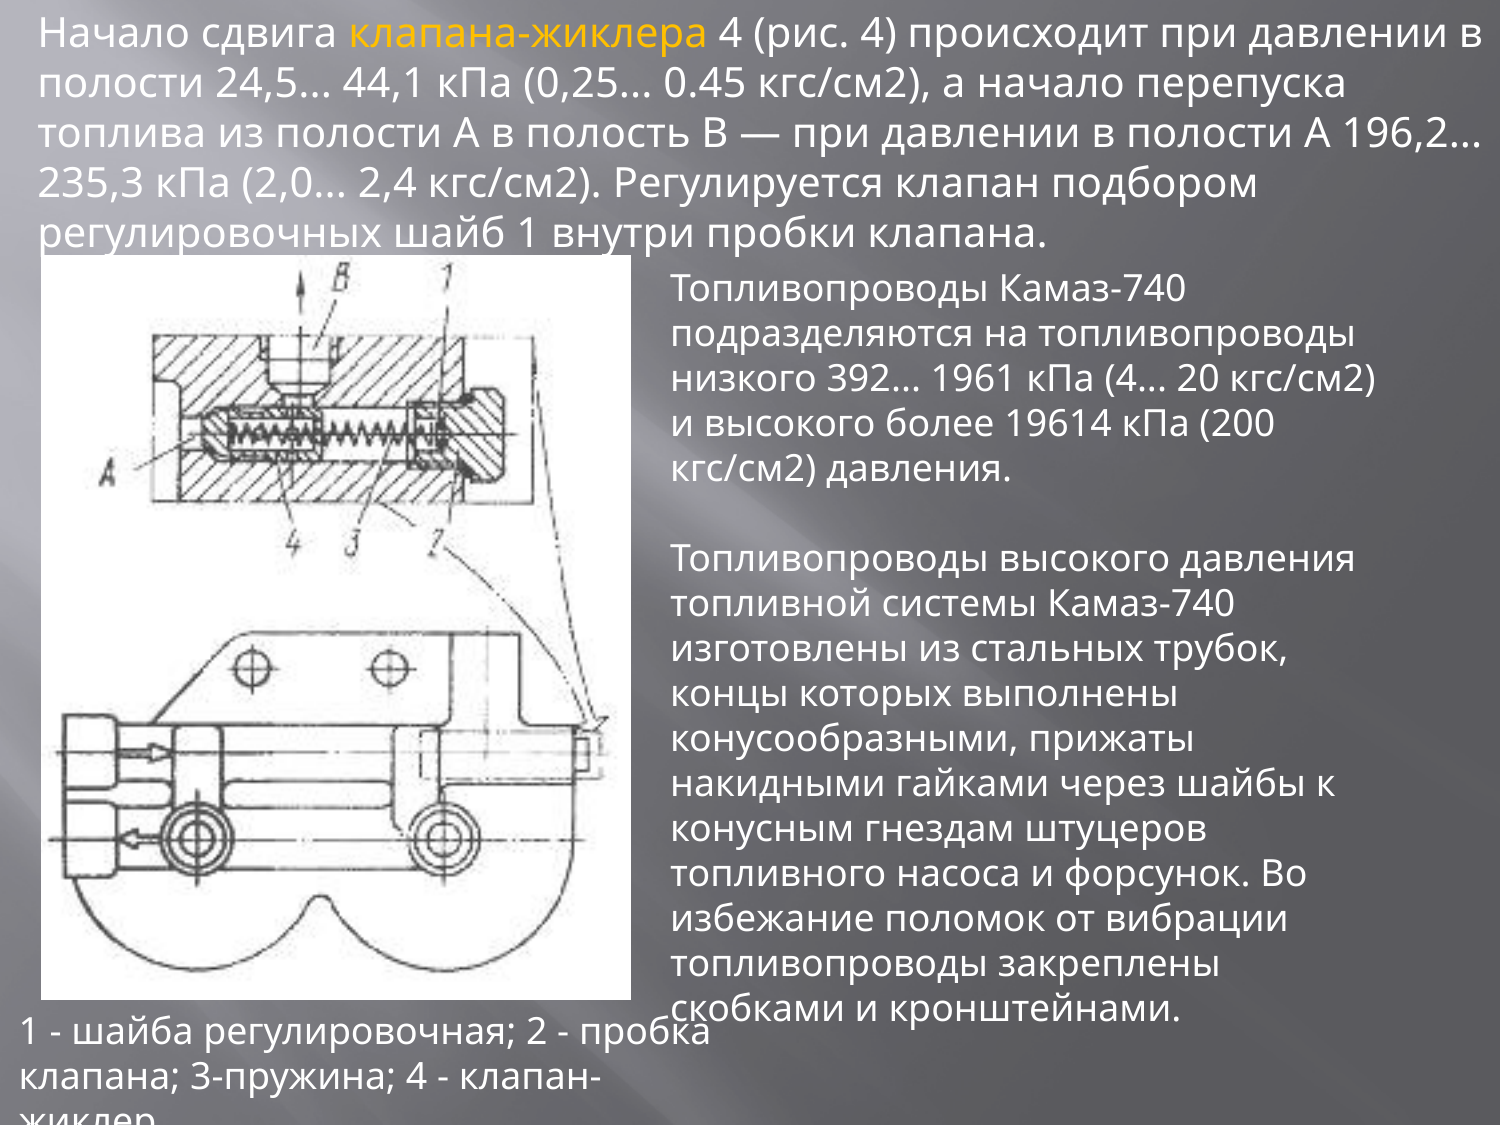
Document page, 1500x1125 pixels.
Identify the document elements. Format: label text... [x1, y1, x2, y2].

text_box 1 - шайба регулировочная; 2 - пробка клапана; 3-пружина; 4 - клапан-жиклер [3, 999, 754, 1125]
picture [40, 255, 631, 1000]
text_box Топливопроводы Камаз-740 подразделяются на топливопроводы низкого 392... 1961 кПа (4... 20 кгс/см2) и высокого более 19614 кПа (200 кгс/см2) давления. Топливопроводы высокого давления топливной системы Камаз-740 изготовлены из стальных трубок, концы которых выполнены конусообразными, прижаты накидными гайками через шайбы к конусным гнездам штуцеров топливного насоса и форсунок. Во избежание поломок от вибрации топливопроводы закреплены скобками и кронштейнами. [655, 256, 1406, 1037]
list Начало сдвига клапана-жиклера 4 (рис. 4) происходит при давлении в полости 24,5... 44,1 кПа (0,25... 0.45 кгс/см2), а начало перепуска топлива из полости А в полость В — при давлении в полости А 196,2... 235,3 кПа (2,0... 2,4 кгс/см2). Регулируется клапан подбором регулировочных шайб 1 внутри пробки клапана. [0, 0, 1500, 1125]
